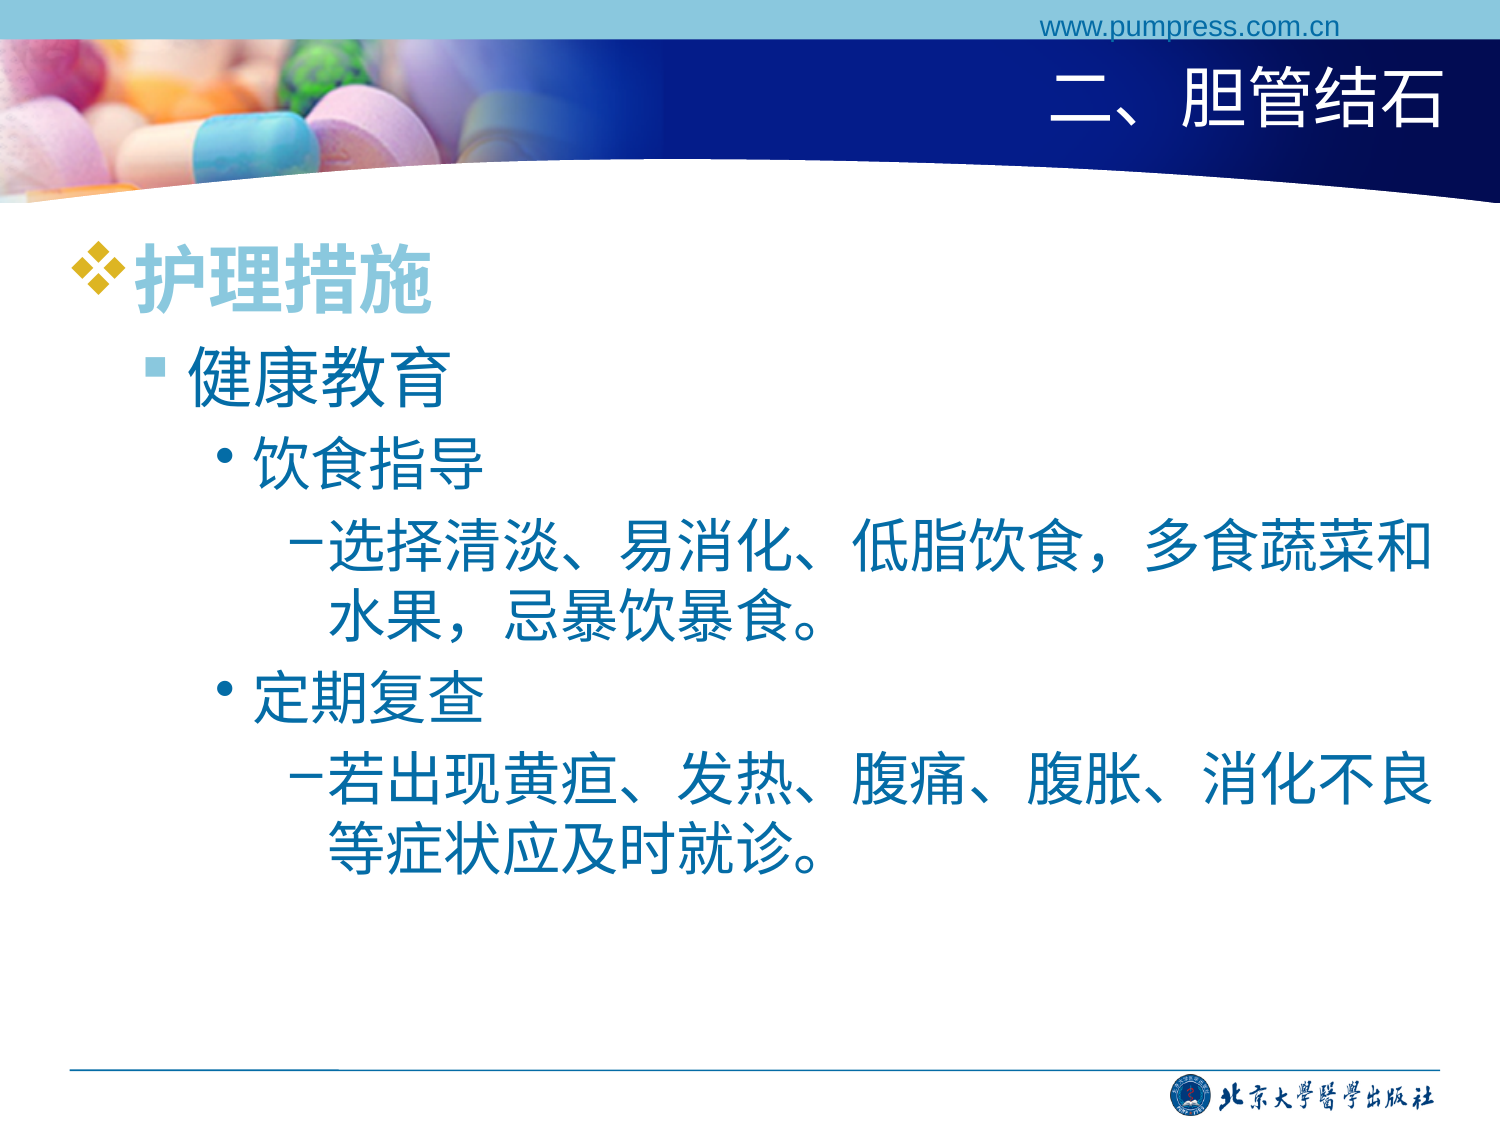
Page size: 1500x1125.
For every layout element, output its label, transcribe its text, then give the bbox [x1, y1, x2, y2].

list 护理措施 健康教育 饮食指导 选择清淡、易消化、低脂饮食，多食蔬菜和水果，忌暴饮暴食。 定期复查 若出现黄疸、发热、腹痛、腹胀、消化不良等症状应及时就诊。 [49, 224, 1463, 1026]
slide_number www.pumpress.com.cn [1025, 0, 1463, 38]
picture [0, 40, 1500, 203]
title 二、胆管结石 [137, 49, 1463, 143]
picture [1170, 1074, 1436, 1118]
